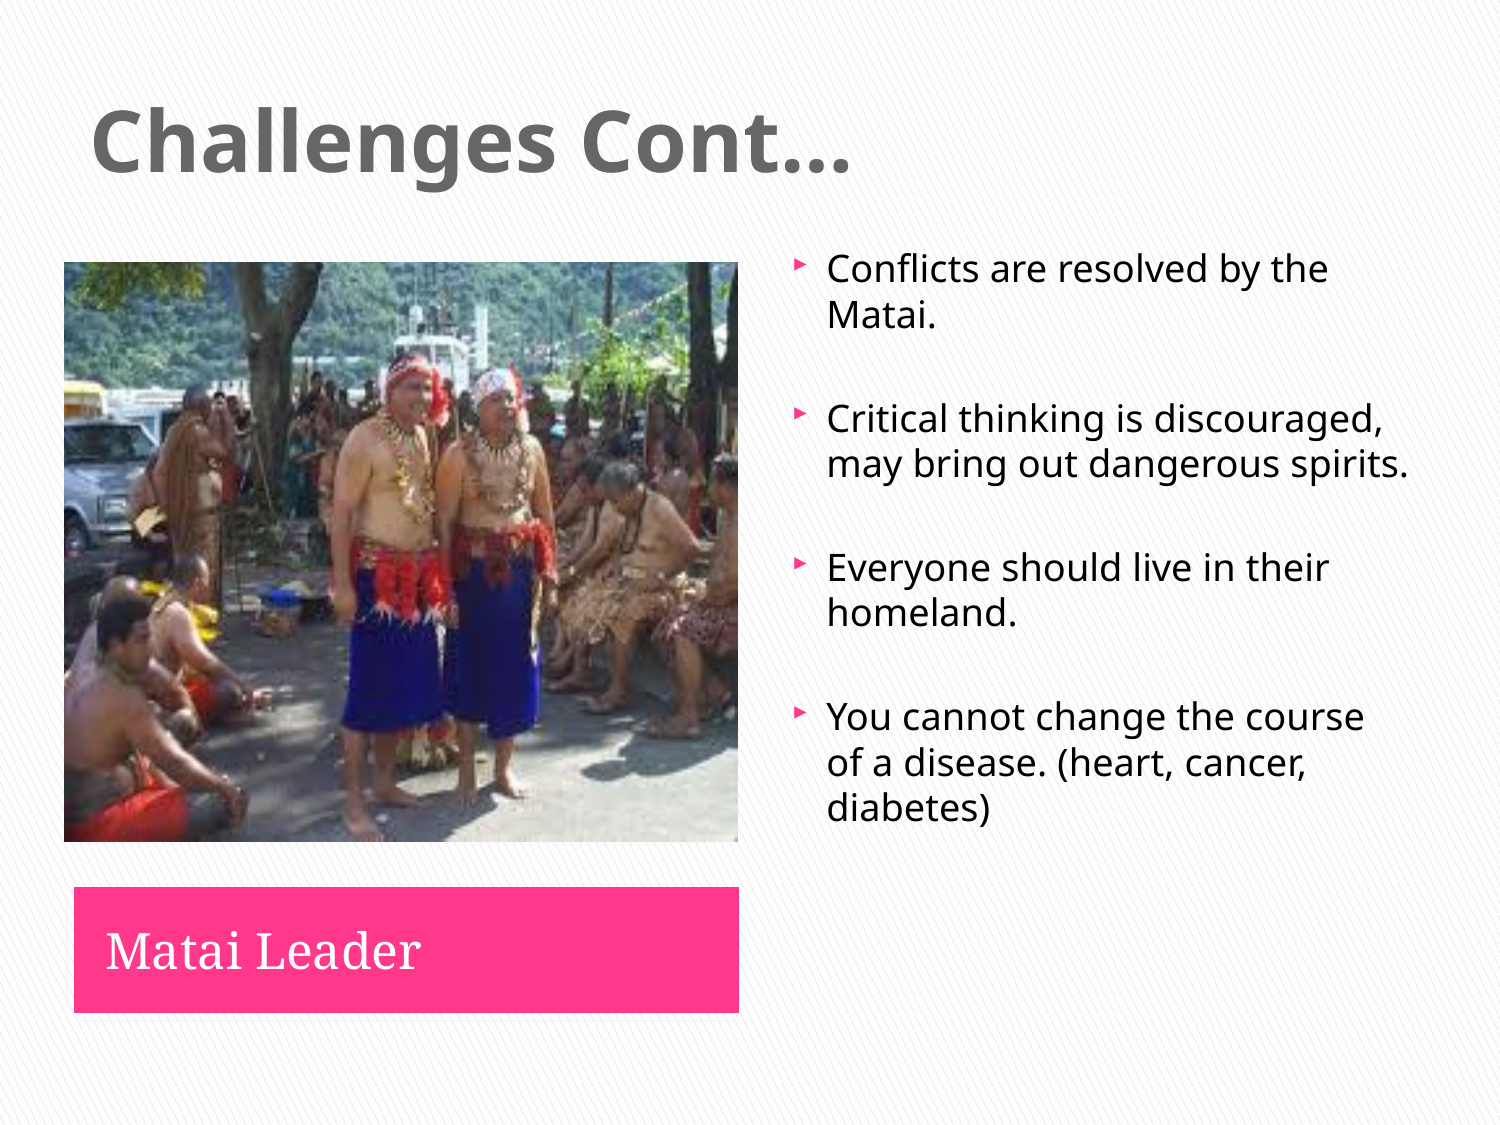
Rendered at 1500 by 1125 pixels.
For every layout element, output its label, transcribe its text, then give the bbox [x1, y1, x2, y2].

picture [64, 262, 738, 842]
list Matai Leader [74, 887, 739, 1013]
title Challenges Cont… [75, 44, 1425, 233]
list Conflicts are resolved by the Matai. Critical thinking is discouraged, may bring out dangerous spirits. Everyone should live in their homeland. You cannot change the course of a disease. (heart, cancer, diabetes) [762, 237, 1426, 885]
